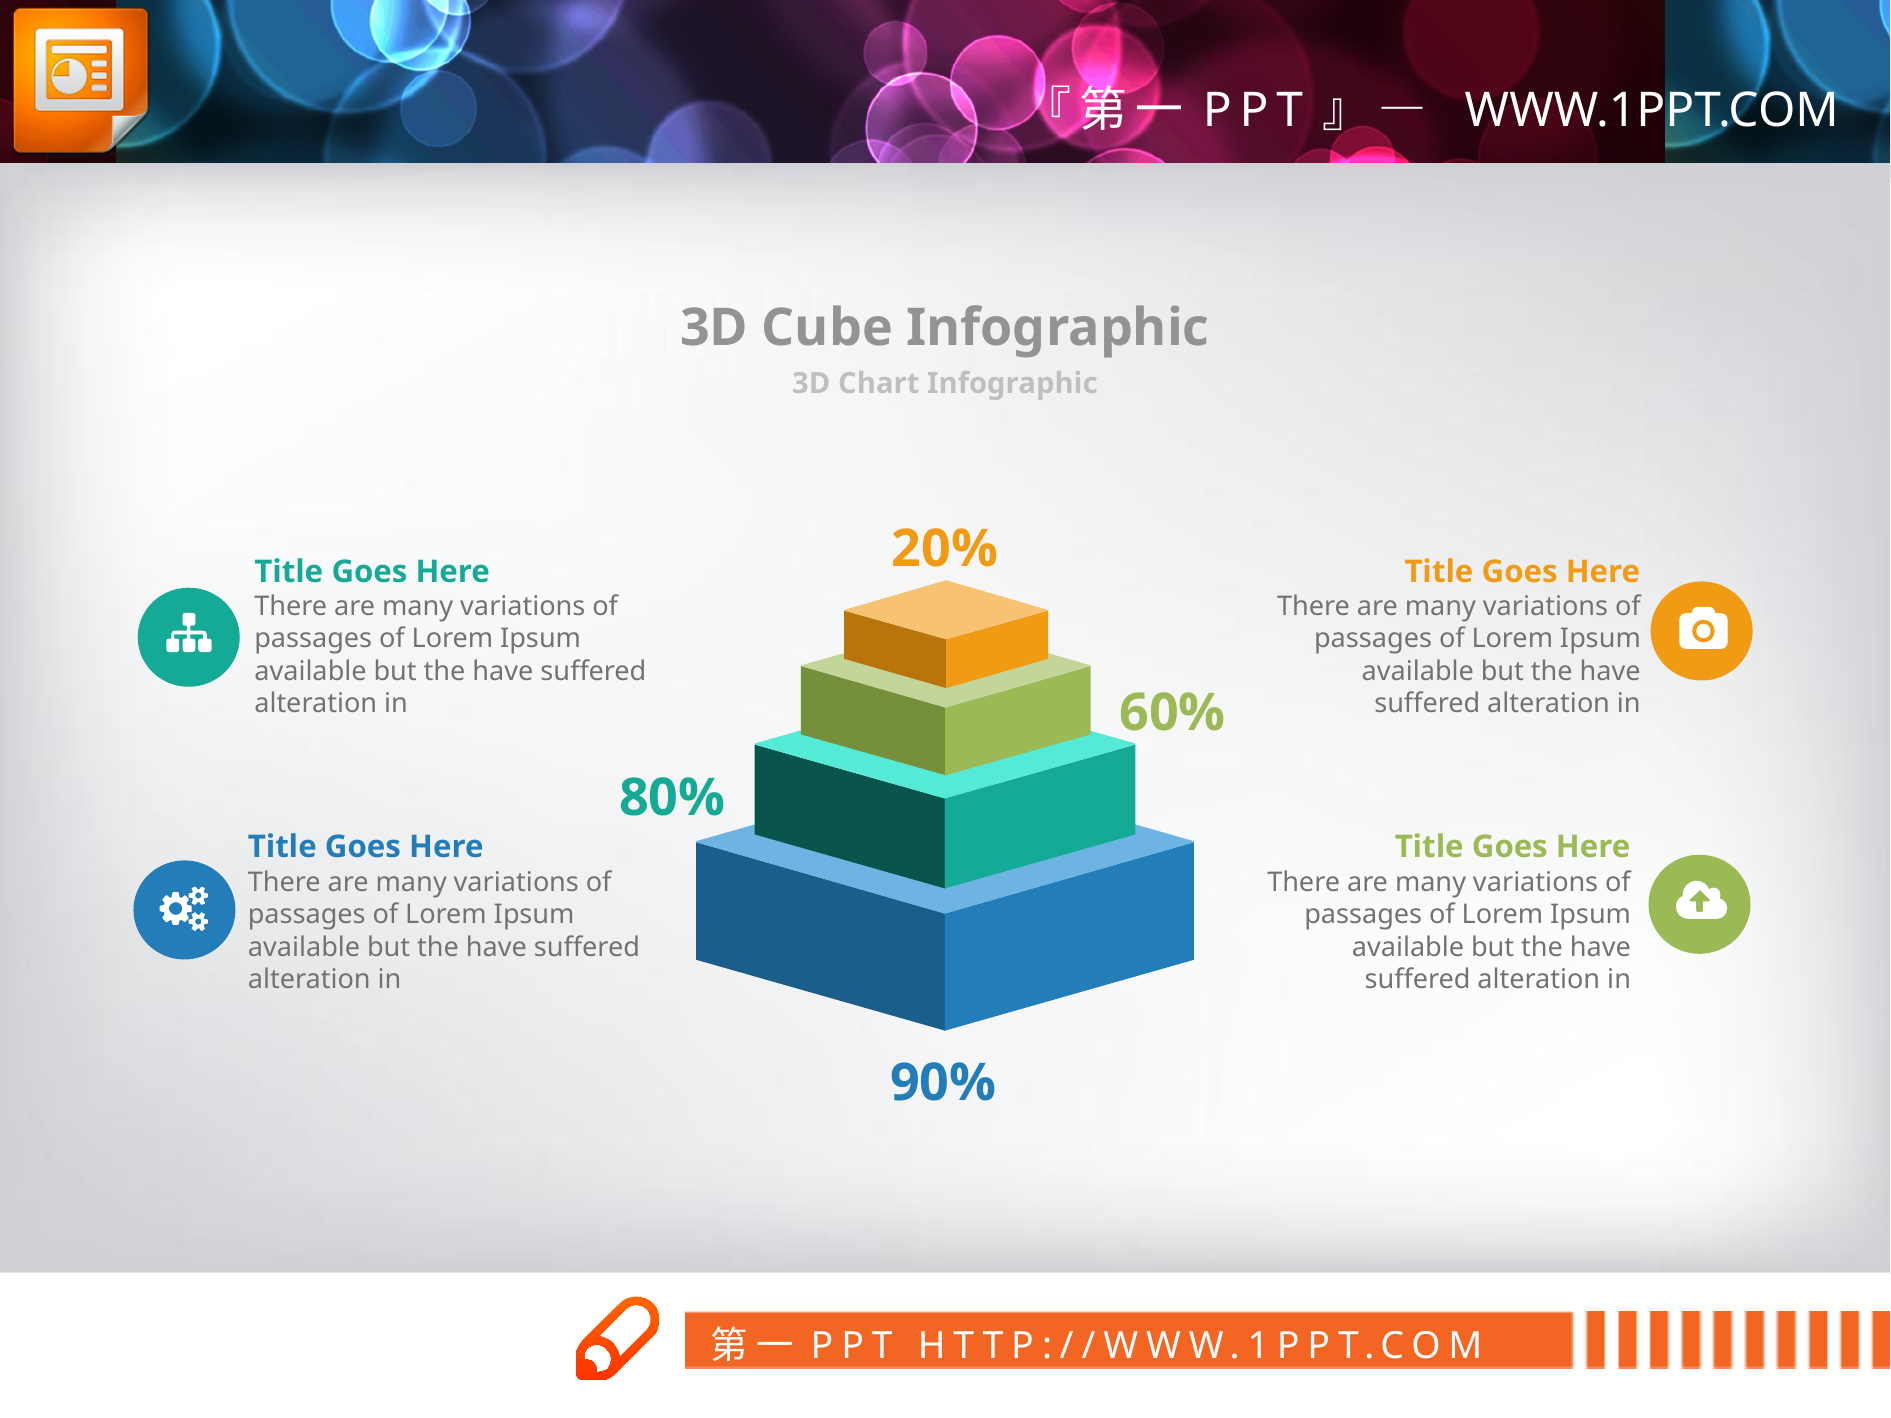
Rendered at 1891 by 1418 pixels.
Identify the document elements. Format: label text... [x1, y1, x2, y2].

picture [0, 0, 1891, 1275]
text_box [695, 769, 1195, 1031]
text_box Title Goes Here There are many variations of passages of Lorem Ipsum available but the have suffered alteration in [1244, 817, 1650, 1004]
text_box 3D Cube Infographic [362, 288, 1528, 362]
text_box Title Goes Here There are many variations of passages of Lorem Ipsum available but the have suffered alteration in [235, 541, 681, 728]
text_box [137, 587, 240, 687]
picture [685, 1311, 1891, 1369]
text_box Title Goes Here There are many variations of passages of Lorem Ipsum available but the have suffered alteration in [1254, 541, 1660, 728]
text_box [1650, 581, 1753, 681]
text_box 90% [890, 1047, 997, 1111]
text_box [843, 580, 1049, 689]
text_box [1648, 854, 1751, 955]
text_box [133, 860, 236, 960]
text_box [754, 689, 1136, 889]
text_box 60% [1119, 677, 1226, 741]
text_box Title Goes Here There are many variations of passages of Lorem Ipsum available but the have suffered alteration in [229, 817, 675, 1004]
text_box 20% [891, 514, 999, 577]
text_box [800, 623, 1091, 776]
text_box 3D Chart Infographic [519, 360, 1371, 403]
text_box 80% [619, 763, 726, 827]
